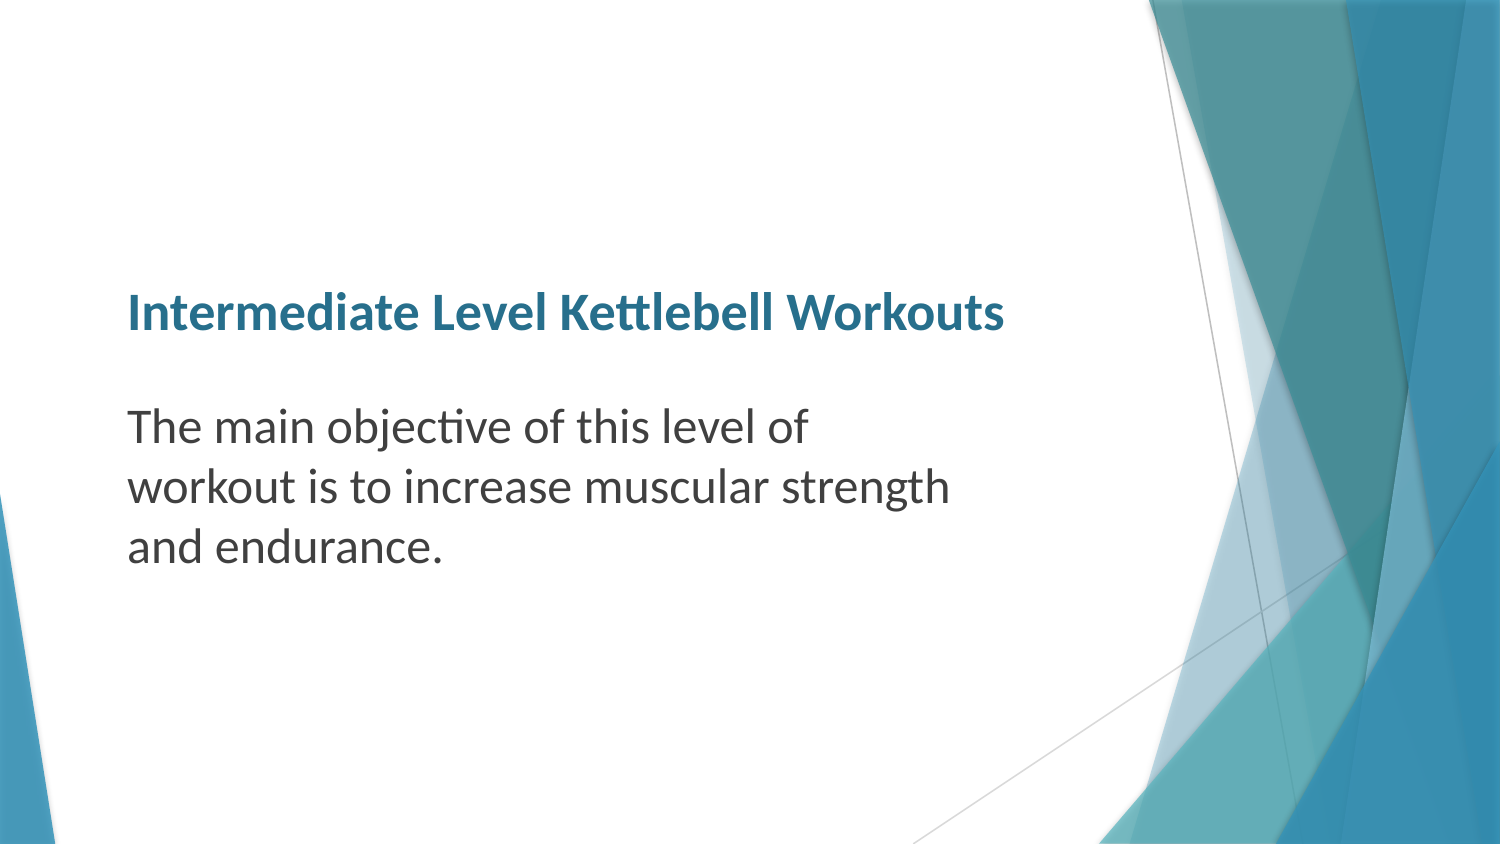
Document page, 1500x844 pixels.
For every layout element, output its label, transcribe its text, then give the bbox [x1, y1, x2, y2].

list The main objective of this level of workout is to increase muscular strength and endurance. [112, 386, 1005, 626]
title Intermediate Level Kettlebell Workouts [112, 268, 1170, 363]
